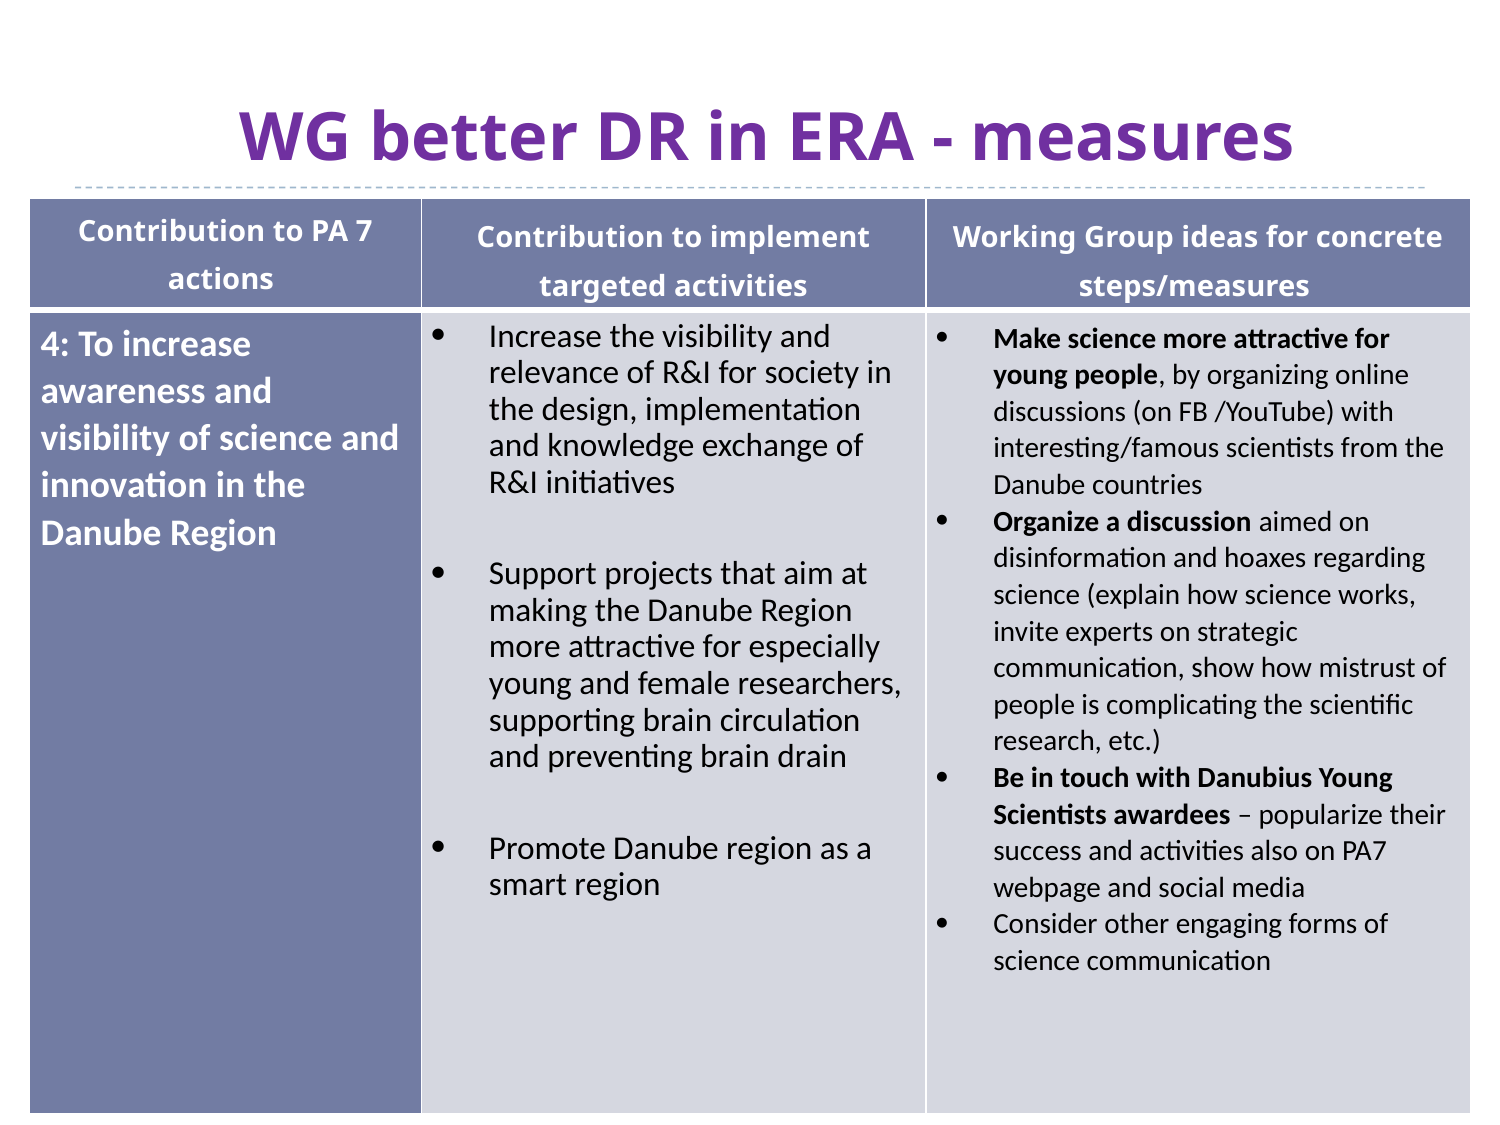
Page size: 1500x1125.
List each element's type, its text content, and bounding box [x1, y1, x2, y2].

table_header Contribution to PA 7 actions [30, 199, 421, 307]
table_header Contribution to implement targeted activities [422, 199, 925, 307]
table_cell 4: To increase awareness and visibility of science and innovation in the Danube Region [30, 313, 421, 1113]
title WG better DR in ERA - measures [17, 19, 1500, 182]
table_cell Increase the visibility and relevance of R&I for society in the design, implementation and knowledge exchange of R&I initiatives Support projects that aim at making the Danube Region more attractive for especially young and female researchers, supporting brain circulation and preventing brain drain Promote Danube region as a smart region [422, 313, 925, 1113]
table_cell Make science more attractive for young people, by organizing online discussions (on FB /YouTube) with interesting/famous scientists from the Danube countries Organize a discussion aimed on disinformation and hoaxes regarding science (explain how science works, invite experts on strategic communication, show how mistrust of people is complicating the scientific research, etc.) Be in touch with Danubius Young Scientists awardees – popularize their success and activities also on PA7 webpage and social media Consider other engaging forms of science communication [927, 313, 1470, 1113]
table_header Working Group ideas for concrete steps/measures [927, 199, 1470, 307]
